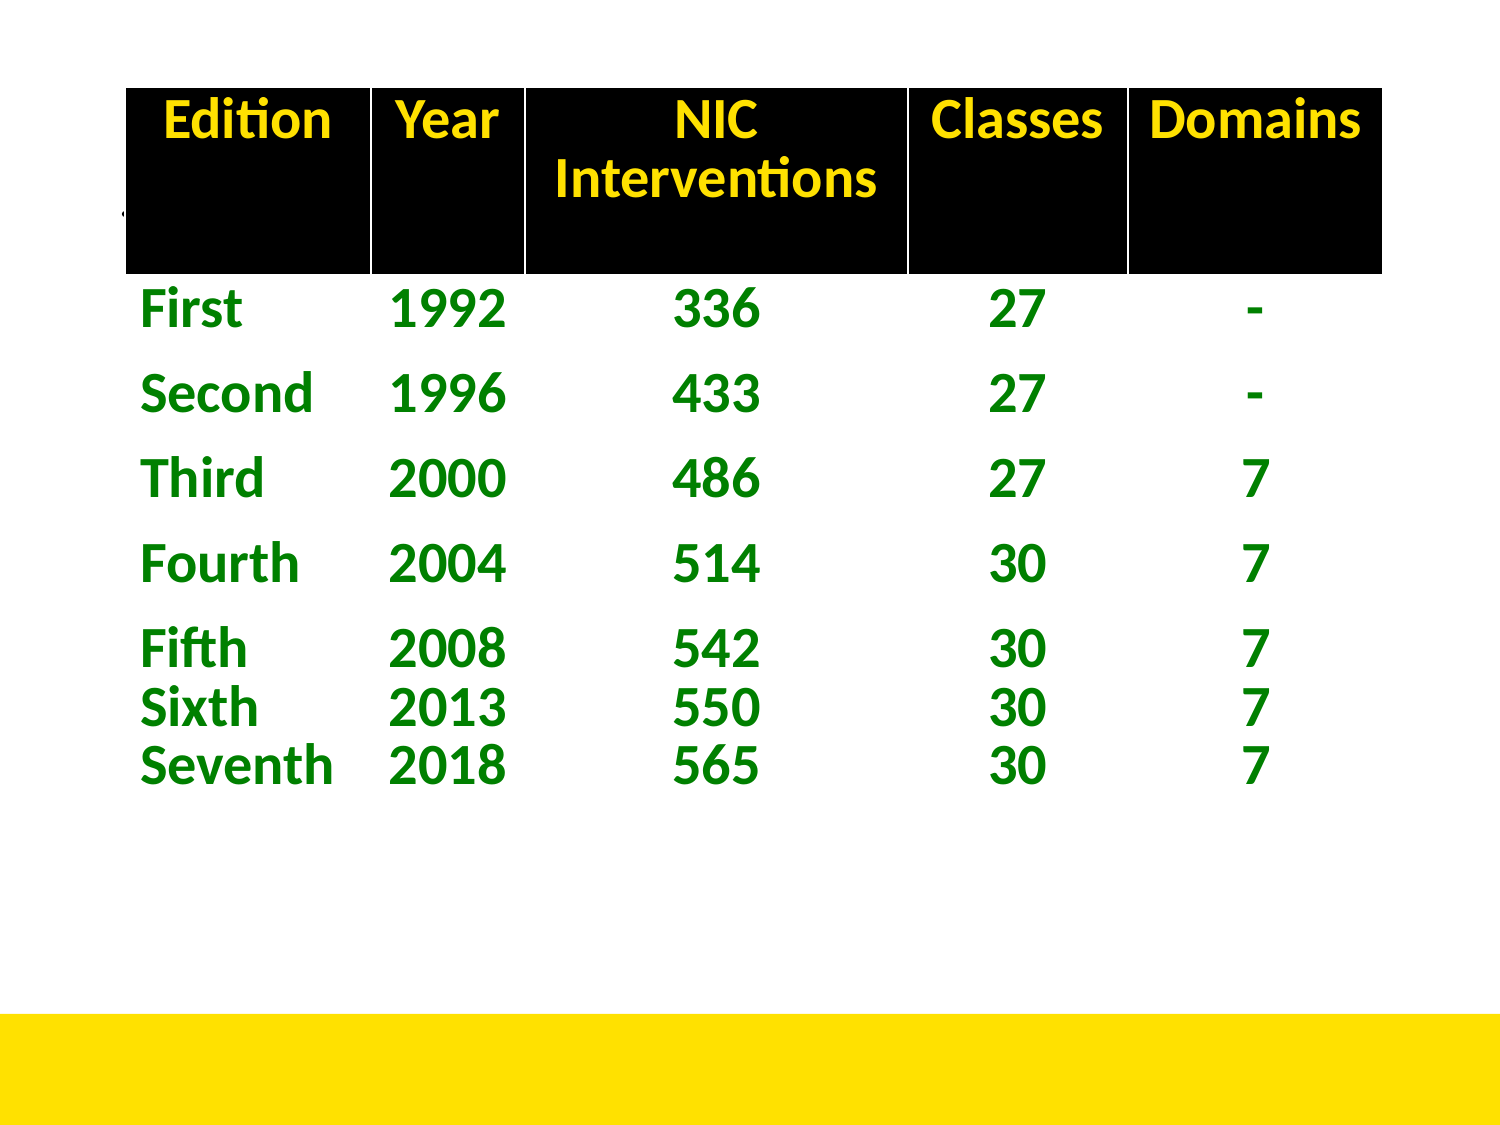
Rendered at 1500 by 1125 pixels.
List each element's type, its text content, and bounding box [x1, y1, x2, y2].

table_cell 30 [909, 532, 1127, 616]
table_cell 7 [1129, 447, 1382, 531]
table_cell 7 [1129, 532, 1382, 616]
table_cell 336 [526, 279, 907, 361]
table_cell 433 [526, 362, 907, 446]
table_cell 27 [909, 447, 1127, 531]
table_cell 486 [526, 447, 907, 531]
table_cell Fifth Sixth Seventh [126, 617, 370, 898]
table_cell First [126, 279, 370, 361]
table_cell 7 7 7 [1129, 617, 1382, 898]
table_cell 27 [909, 362, 1127, 446]
table_header NIC Interventions [526, 88, 907, 274]
title Book Editions [75, 45, 1425, 200]
table_cell 1992 [372, 279, 524, 361]
table_cell - [1129, 362, 1382, 446]
table_header Edition [126, 88, 370, 274]
table_cell 27 [909, 279, 1127, 361]
table_cell 542 550 565 [526, 617, 907, 898]
table_cell - [1129, 279, 1382, 361]
table_cell 2008 2013 2018 [372, 617, 524, 898]
table_cell 514 [526, 532, 907, 616]
table_cell 2000 [372, 447, 524, 531]
table_cell 30 30 30 [909, 617, 1127, 898]
table_cell Third [126, 447, 370, 531]
table_cell 2004 [372, 532, 524, 616]
table_cell 1996 [372, 362, 524, 446]
table_cell Second [126, 362, 370, 446]
table_header Classes [909, 88, 1127, 274]
table_header Domains [1129, 88, 1382, 274]
table_header Year [372, 88, 524, 274]
table_cell Fourth [126, 532, 370, 616]
